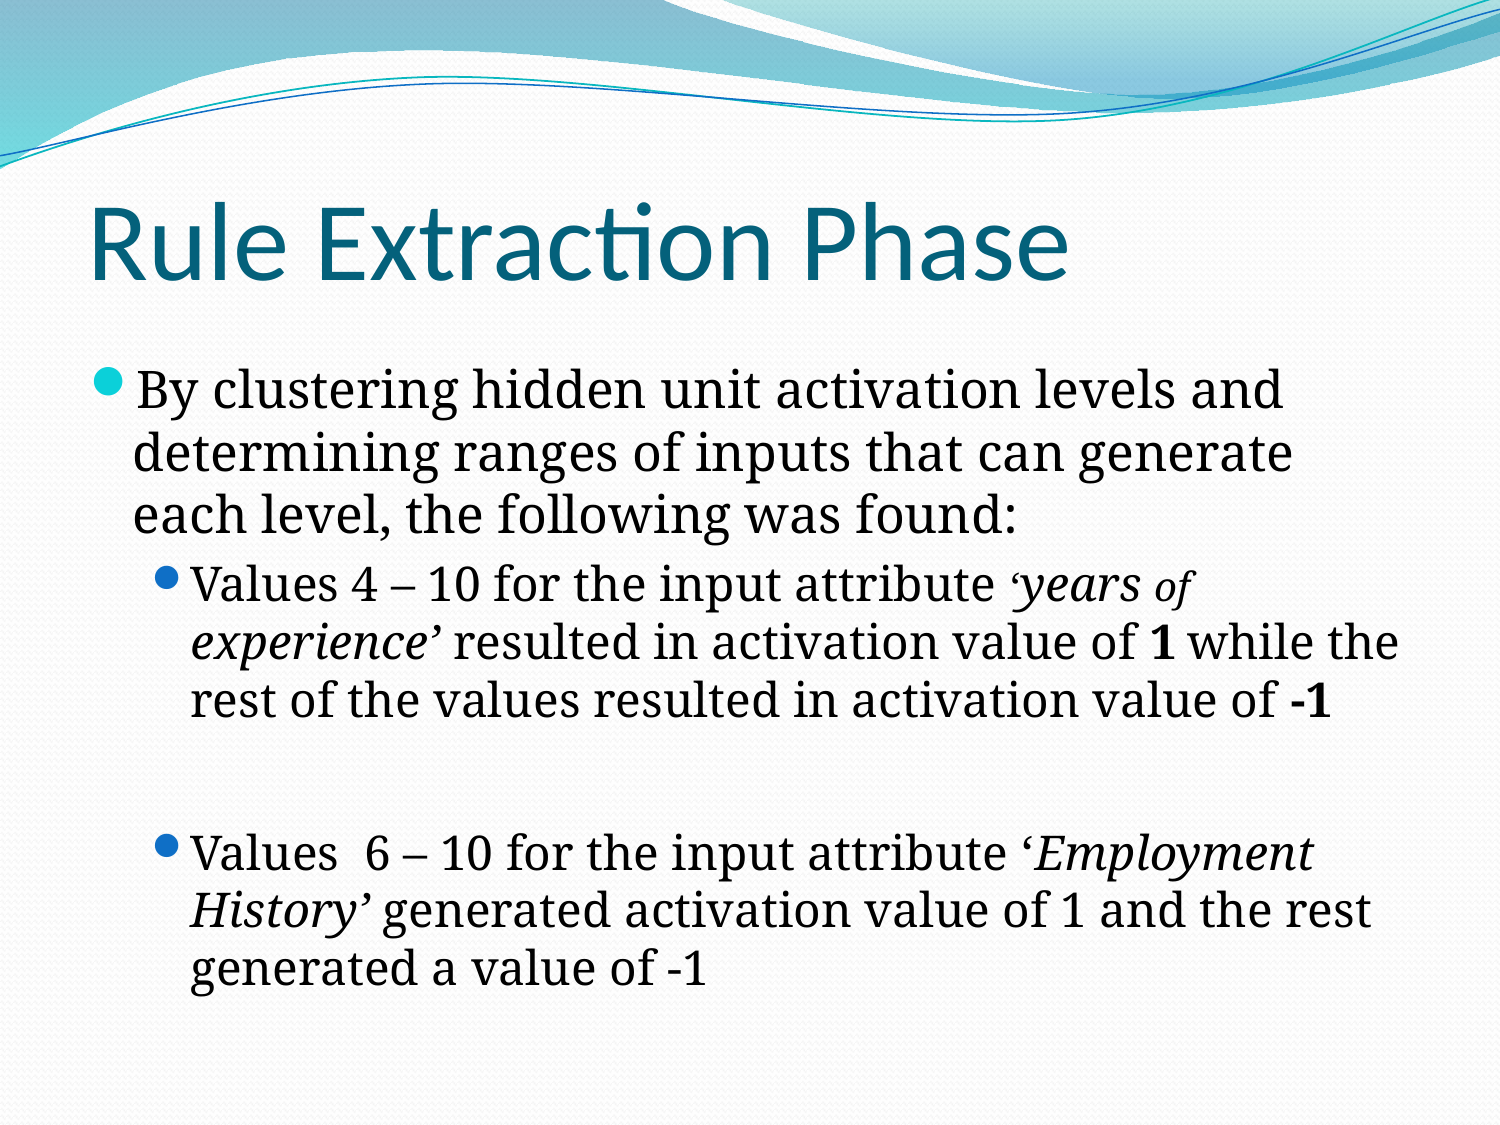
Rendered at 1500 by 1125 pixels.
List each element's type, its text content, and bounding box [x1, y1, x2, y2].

list By clustering hidden unit activation levels and determining ranges of inputs that can generate each level, the following was found: Values 4 – 10 for the input attribute ‘years of experience’ resulted in activation value of 1 while the rest of the values resulted in activation value of -1 Values 6 – 10 for the input attribute ‘Employment History’ generated activation value of 1 and the rest generated a value of -1 [75, 317, 1425, 1038]
title Rule Extraction Phase [87, 115, 1438, 303]
